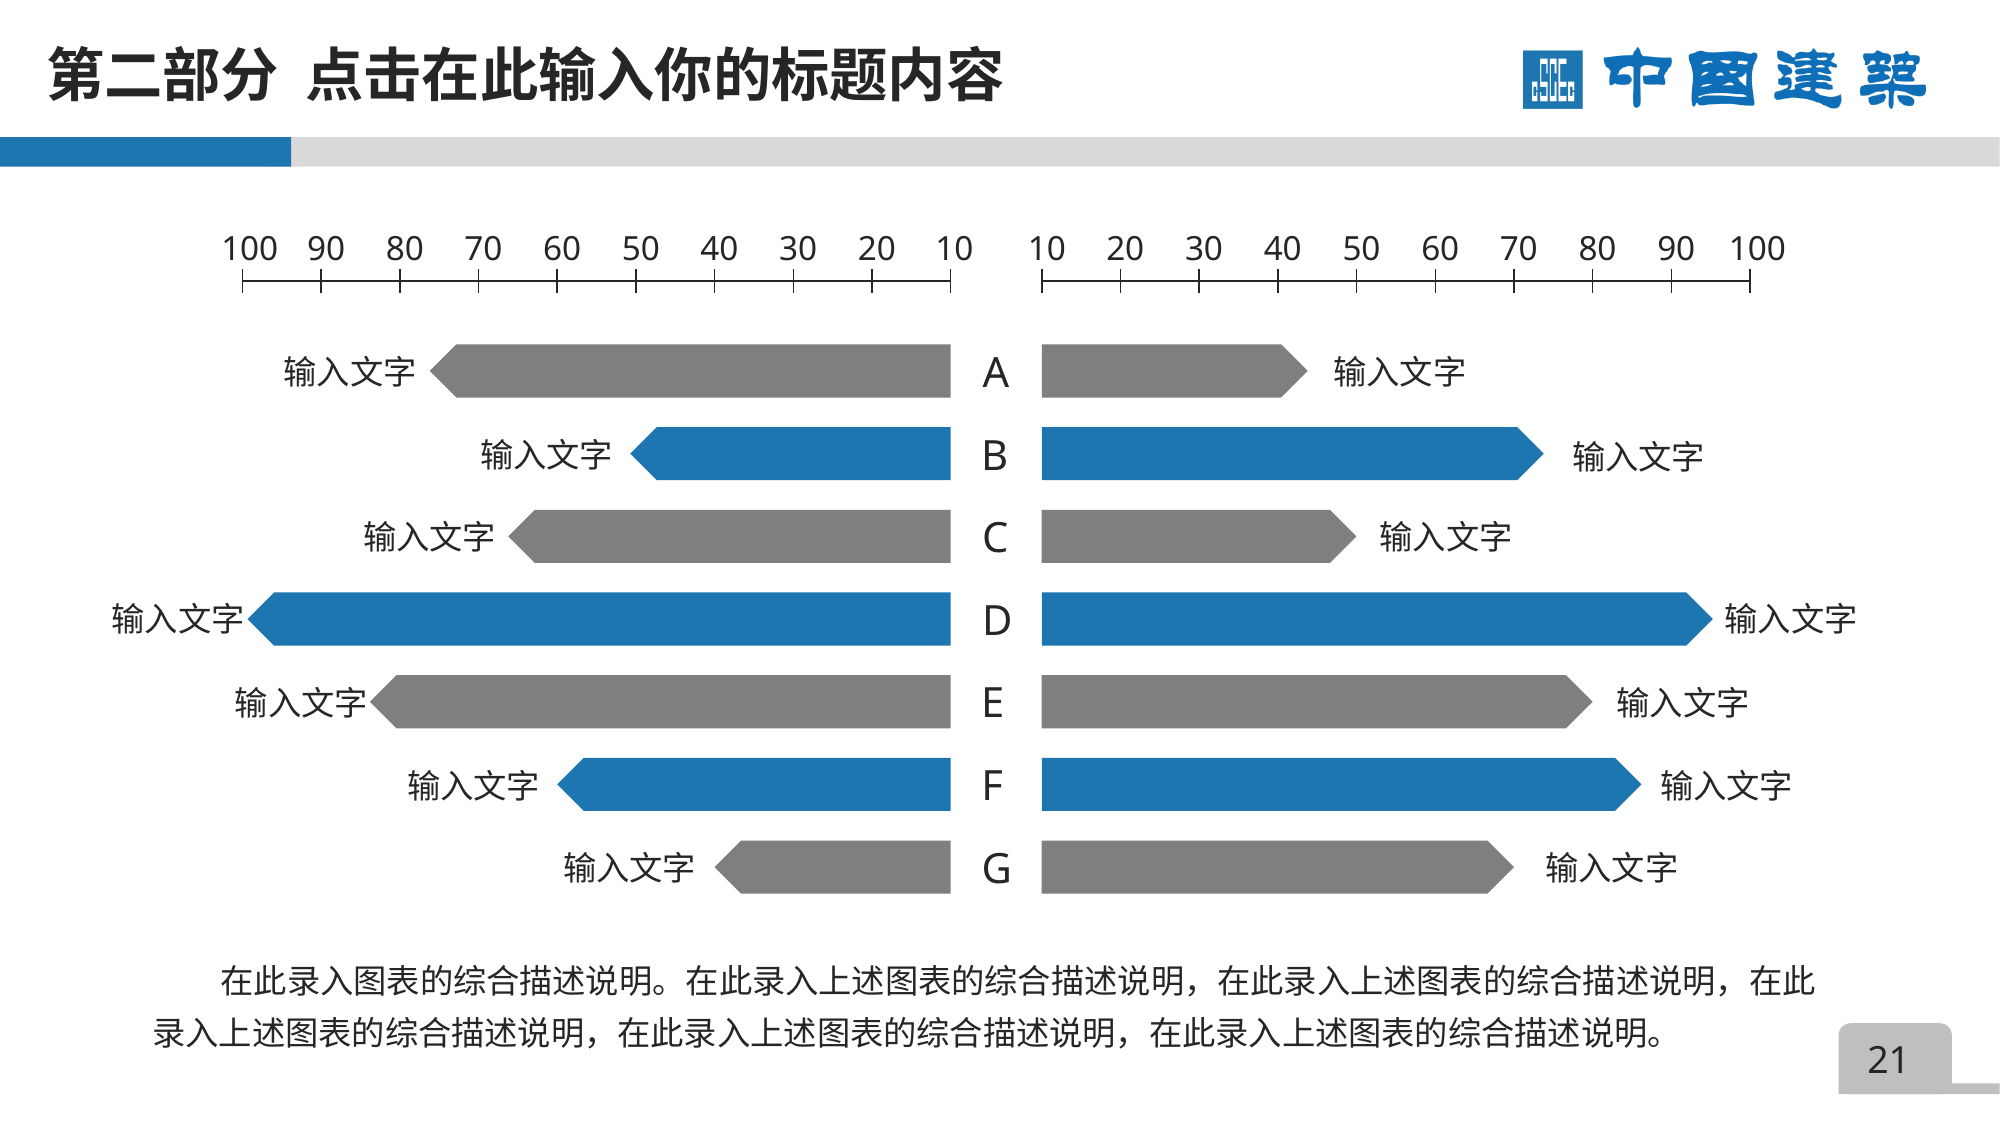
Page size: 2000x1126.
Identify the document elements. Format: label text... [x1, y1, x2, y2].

text_box C [967, 503, 1024, 569]
text_box 90 [294, 220, 360, 267]
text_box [1041, 268, 1751, 293]
text_box 在此录入图表的综合描述说明。在此录入上述图表的综合描述说明，在此录入上述图表的综合描述说明，在此录入上述图表的综合描述说明，在此录入上述图表的综合描述说明，在此录入上述图表的综合描述说明。 [137, 940, 1863, 1060]
text_box [383, 673, 953, 731]
text_box 50 [607, 220, 675, 267]
text_box [512, 507, 953, 566]
picture [1523, 47, 1926, 109]
text_box 输入文字 [1318, 343, 1482, 399]
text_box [242, 268, 951, 293]
text_box 输入文字 [548, 840, 712, 895]
text_box [712, 838, 953, 896]
text_box [1039, 673, 1595, 731]
text_box 80 [1563, 220, 1632, 267]
text_box 输入文字 [465, 426, 629, 482]
text_box G [966, 834, 1028, 900]
text_box 输入文字 [96, 590, 260, 646]
text_box 输入文字 [220, 674, 383, 730]
text_box 70 [1485, 220, 1553, 267]
text_box [1039, 838, 1517, 896]
text_box 60 [528, 220, 597, 267]
text_box [1039, 590, 1710, 648]
text_box 30 [1170, 220, 1238, 267]
text_box 输入文字 [1601, 674, 1765, 730]
text_box 20 [1091, 220, 1160, 267]
text_box 30 [764, 220, 833, 267]
text_box 10 [1013, 220, 1081, 275]
text_box 10 [920, 220, 989, 275]
text_box 40 [685, 220, 754, 267]
text_box [1039, 507, 1359, 566]
text_box 40 [1248, 220, 1317, 267]
text_box 第二部分 点击在此输入你的标题内容 [31, 31, 1083, 116]
text_box [1039, 424, 1546, 483]
text_box 100 [206, 220, 294, 275]
text_box 输入文字 [392, 757, 556, 813]
text_box 输入文字 [1645, 757, 1809, 813]
text_box 20 [843, 220, 911, 267]
text_box 70 [449, 220, 518, 267]
text_box 输入文字 [348, 509, 512, 564]
text_box [260, 590, 953, 648]
text_box 50 [1327, 220, 1396, 267]
text_box B [966, 420, 1023, 486]
text_box 输入文字 [1710, 590, 1873, 646]
text_box 60 [1406, 220, 1475, 267]
text_box [556, 755, 953, 814]
text_box 输入文字 [1530, 840, 1694, 895]
text_box 80 [370, 220, 439, 267]
text_box [1039, 755, 1644, 814]
text_box [432, 342, 953, 400]
text_box 输入文字 [1557, 428, 1721, 484]
text_box [1039, 342, 1310, 400]
text_box F [966, 751, 1019, 817]
text_box 90 [1642, 220, 1711, 267]
text_box D [967, 586, 1028, 651]
text_box 100 [1714, 220, 1801, 275]
text_box [629, 424, 953, 483]
text_box 输入文字 [268, 343, 432, 399]
text_box 输入文字 [1364, 509, 1528, 564]
text_box A [967, 338, 1025, 403]
text_box E [966, 668, 1020, 734]
